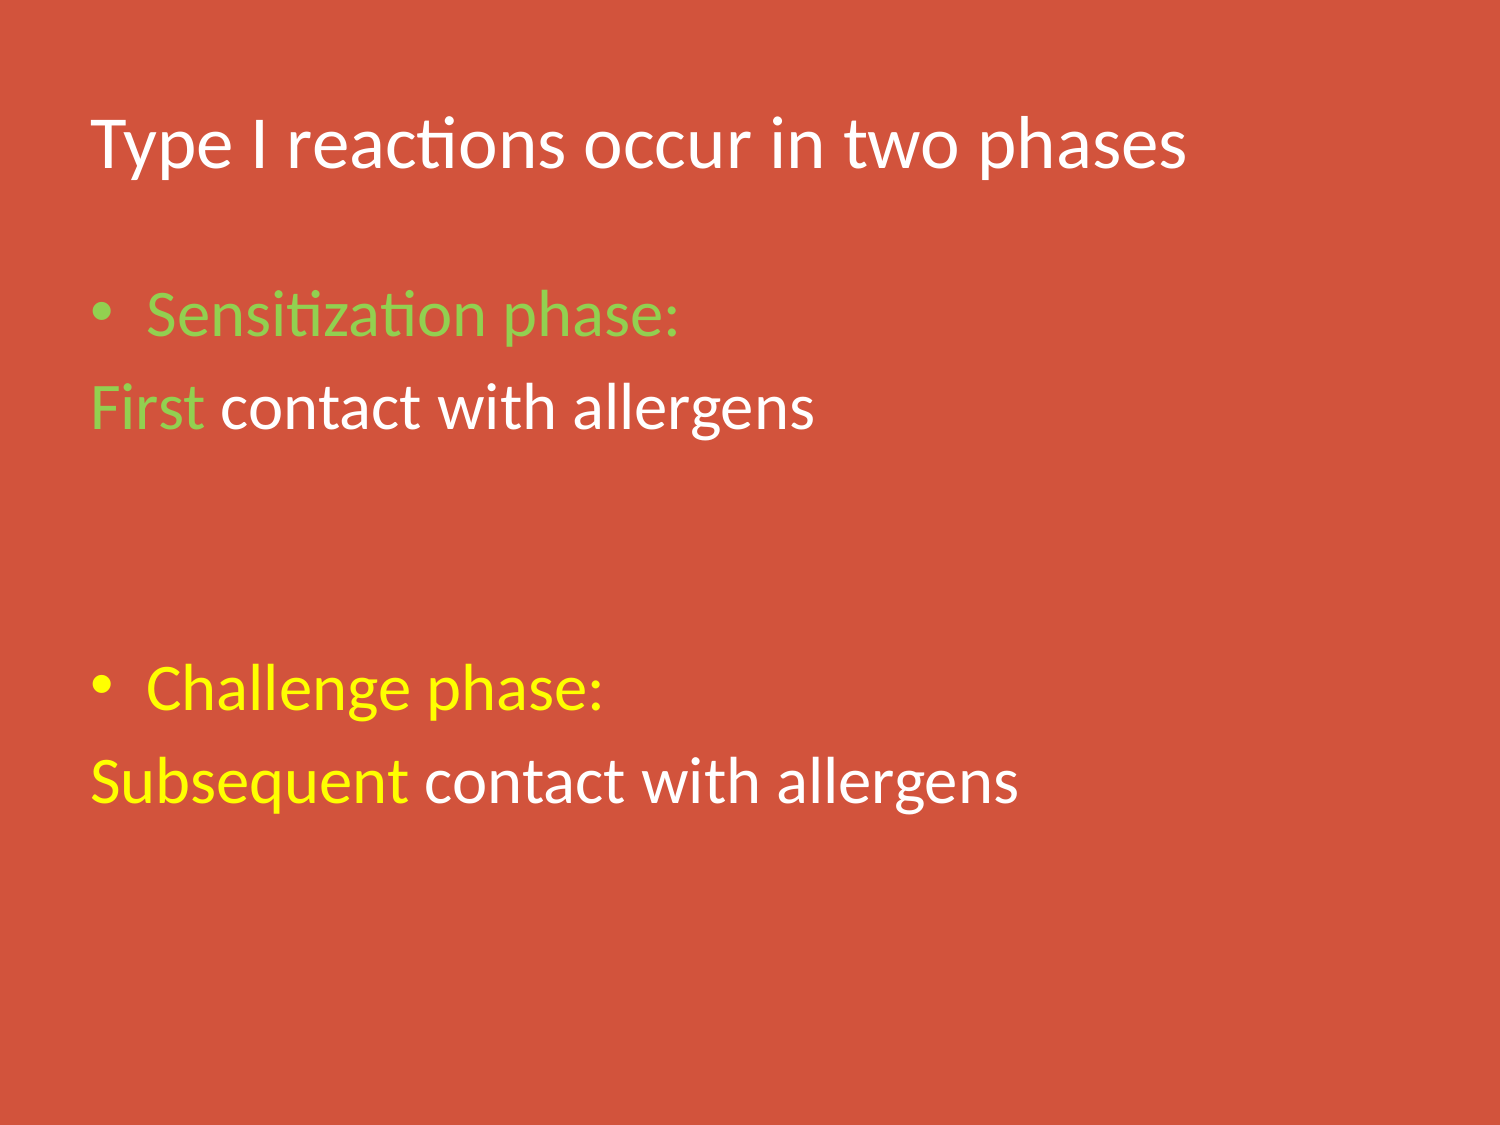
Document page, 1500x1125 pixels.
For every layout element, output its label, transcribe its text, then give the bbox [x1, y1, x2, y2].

title Type I reactions occur in two phases [75, 45, 1425, 233]
list Sensitization phase: First contact with allergens Challenge phase: Subsequent contact with allergens [75, 262, 1425, 1005]
